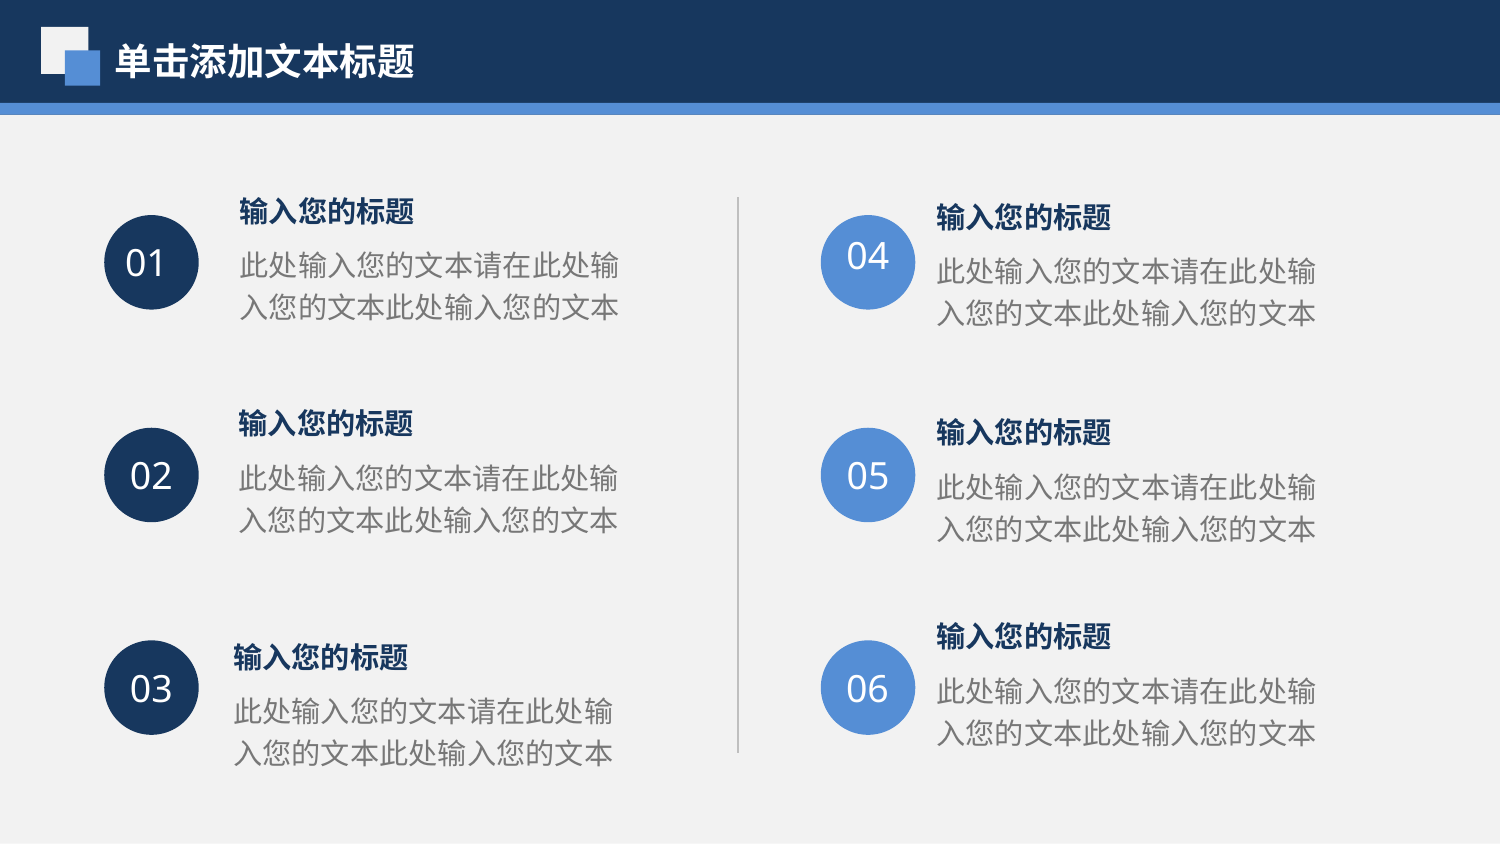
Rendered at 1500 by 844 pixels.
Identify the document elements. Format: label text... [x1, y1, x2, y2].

text_box 输入您的标题 此处输入您的文本请在此处输入您的文本此处输入您的文本 [921, 191, 1353, 357]
text_box 输入您的标题 此处输入您的文本请在此处输入您的文本此处输入您的文本 [218, 631, 644, 777]
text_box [820, 214, 916, 310]
text_box [0, 101, 1500, 117]
text_box 输入您的标题 此处输入您的文本请在此处输入您的文本此处输入您的文本 [223, 398, 650, 543]
text_box [39, 25, 91, 76]
text_box 输入您的标题 此处输入您的文本请在此处输入您的文本此处输入您的文本 [224, 185, 644, 325]
text_box [63, 48, 102, 88]
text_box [103, 214, 199, 310]
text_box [103, 640, 199, 736]
text_box [0, 0, 1500, 101]
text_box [103, 427, 199, 523]
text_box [820, 640, 916, 736]
text_box 输入您的标题 此处输入您的文本请在此处输入您的文本此处输入您的文本 [921, 407, 1353, 573]
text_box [820, 427, 916, 523]
text_box 输入您的标题 此处输入您的文本请在此处输入您的文本此处输入您的文本 [921, 611, 1353, 777]
text_box 单击添加文本标题 [100, 30, 479, 91]
